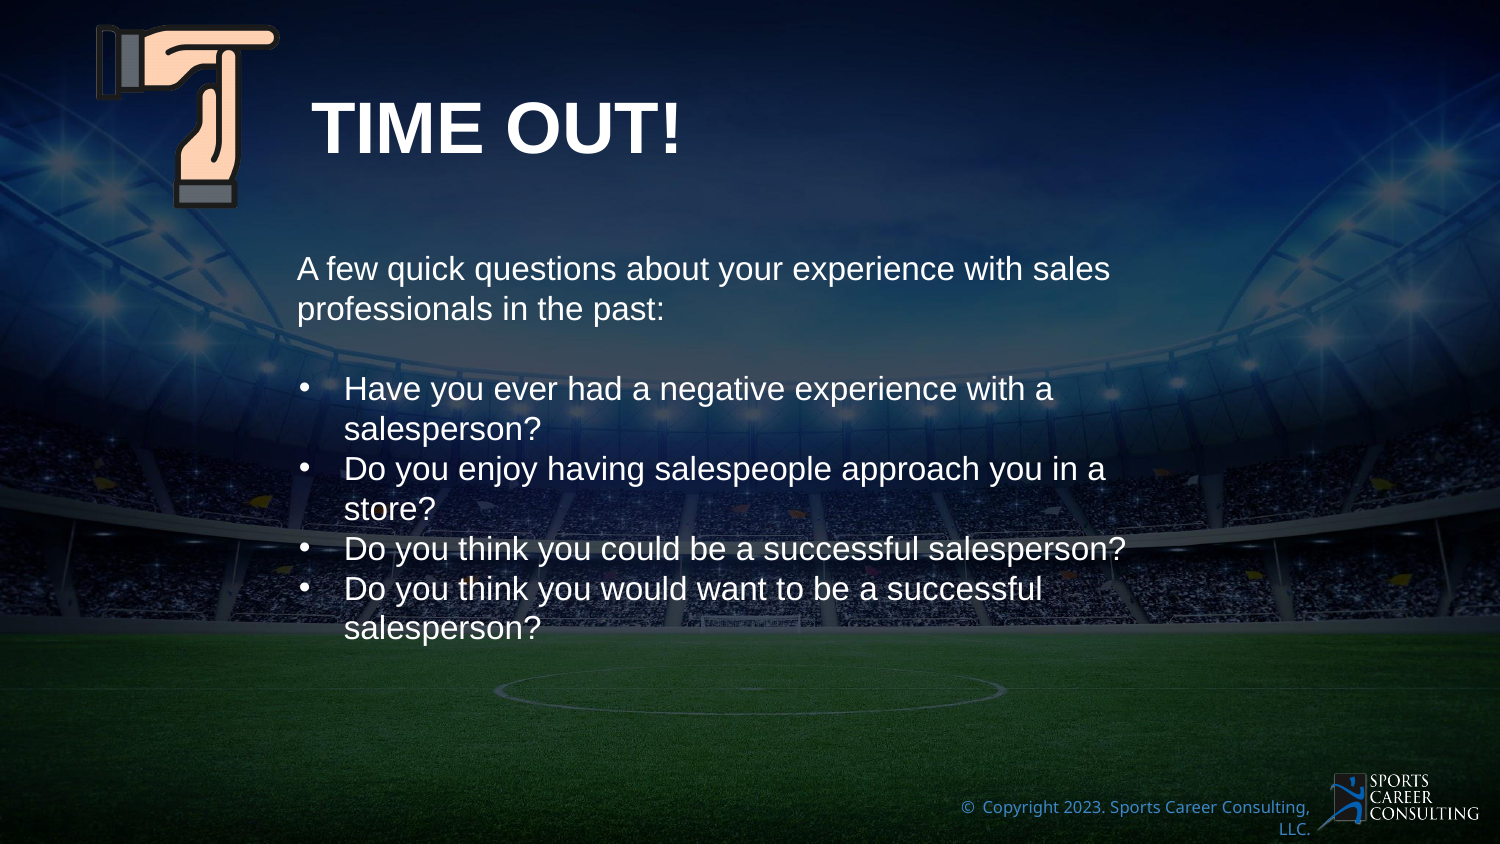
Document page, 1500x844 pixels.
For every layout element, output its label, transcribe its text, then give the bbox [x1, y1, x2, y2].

picture [0, 0, 1500, 844]
subtitle A few quick questions about your experience with sales professionals in the past: Have you ever had a negative experience with a salesperson? Do you enjoy having salespeople approach you in a store? Do you think you could be a successful salesperson? Do you think you would want to be a successful salesperson? [281, 232, 1175, 569]
title TIME OUT! [296, 65, 1190, 167]
text_box © Copyright 2023. Sports Career Consulting, LLC. [914, 769, 1326, 844]
